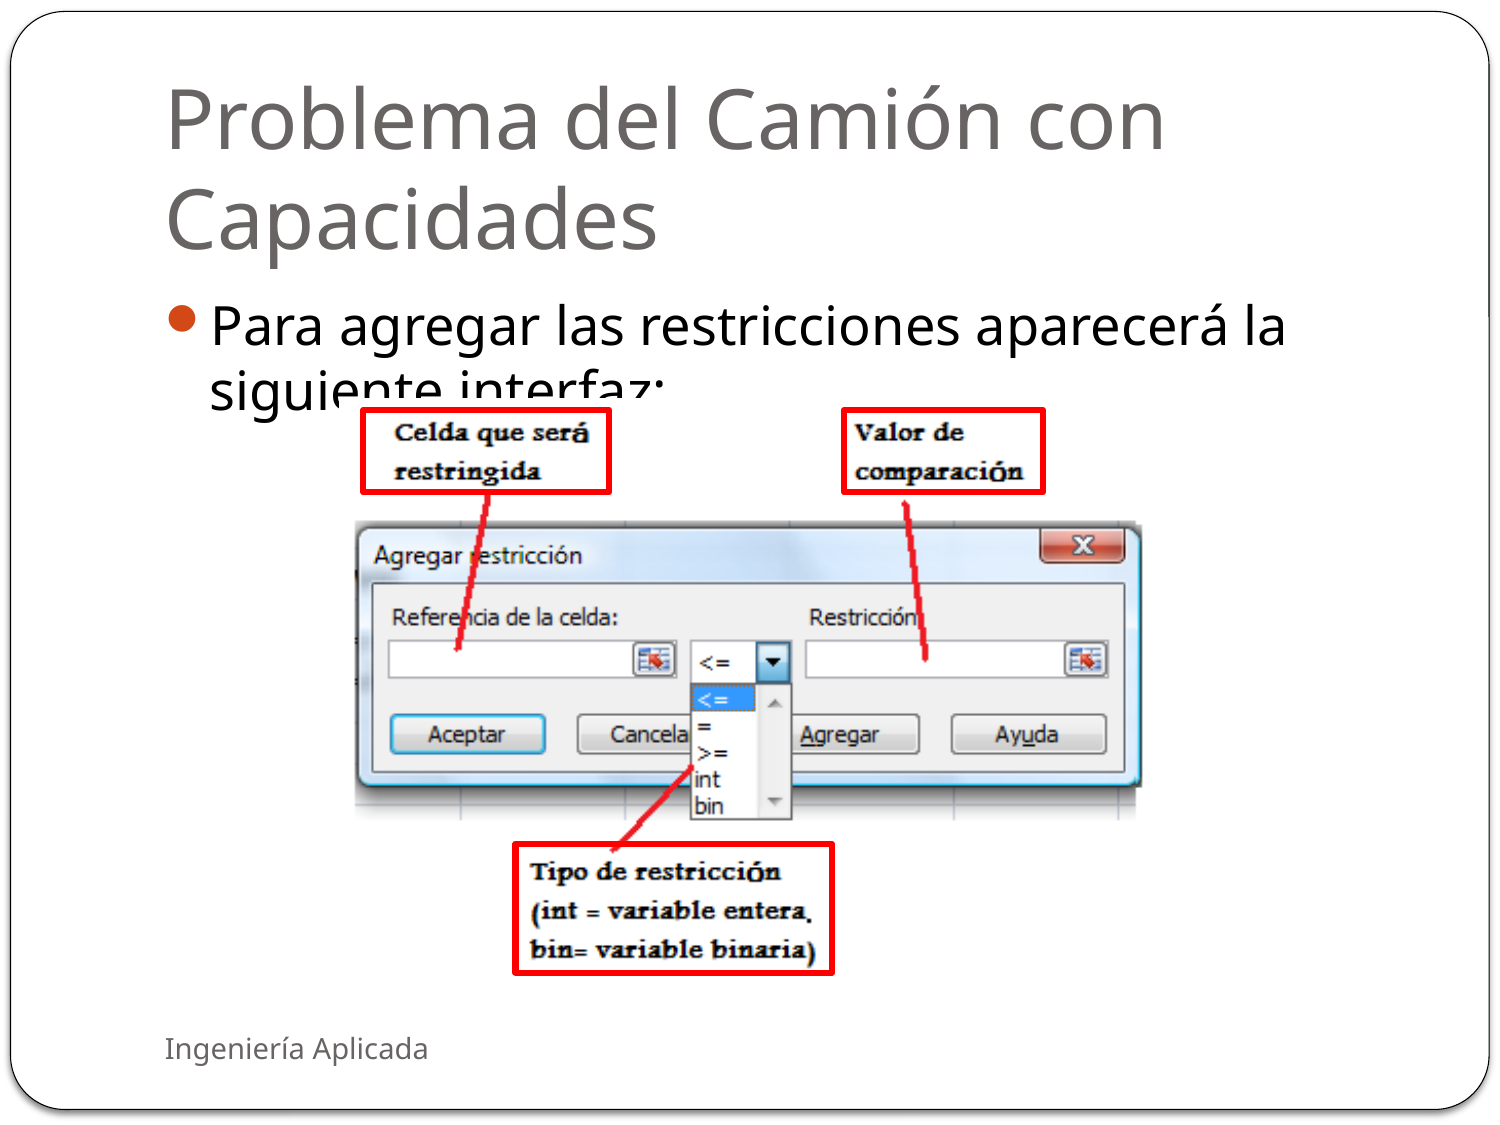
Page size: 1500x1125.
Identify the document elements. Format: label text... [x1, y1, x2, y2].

picture [339, 398, 1161, 985]
list Para agregar las restricciones aparecerá la siguiente interfaz: [150, 284, 1425, 457]
title Problema del Camión con Capacidades [150, 45, 1207, 282]
footer Ingeniería Aplicada [150, 1012, 800, 1088]
